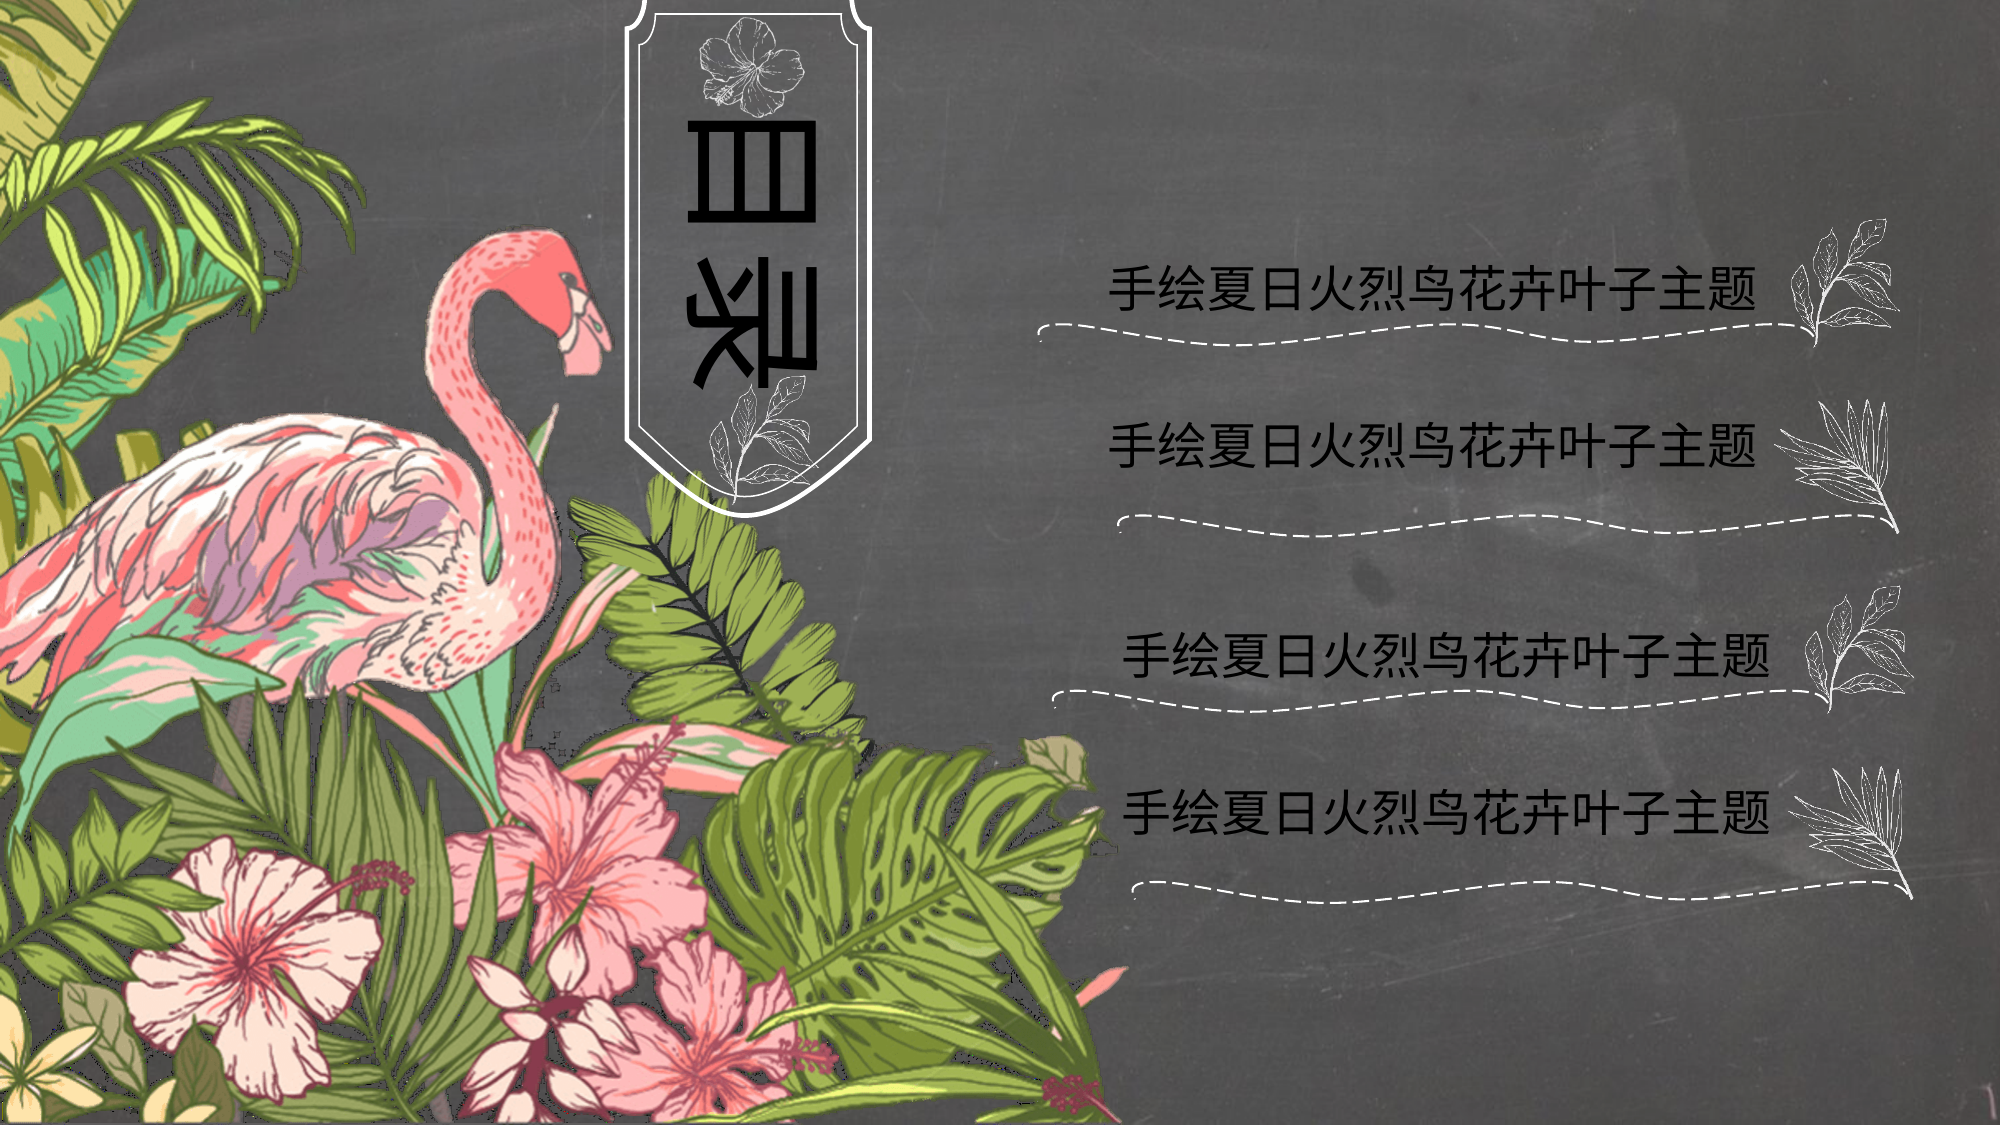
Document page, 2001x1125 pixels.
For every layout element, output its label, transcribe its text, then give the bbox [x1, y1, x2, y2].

text_box 手绘夏日火烈鸟花卉叶子主题 [1152, 407, 1772, 483]
text_box [1152, 323, 1789, 347]
text_box [1152, 880, 1786, 904]
picture [1772, 397, 1901, 536]
picture [1786, 764, 1915, 902]
picture [1789, 217, 1901, 349]
text_box 手绘夏日火烈鸟花卉叶子主题 [1152, 250, 1772, 325]
text_box [1152, 514, 1772, 538]
text_box [1152, 689, 1803, 713]
picture [0, 0, 1152, 1125]
text_box 手绘夏日火烈鸟花卉叶子主题 [1152, 616, 1787, 692]
picture [1803, 584, 1915, 715]
text_box 手绘夏日火烈鸟花卉叶子主题 [1152, 774, 1786, 849]
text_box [626, 0, 870, 516]
